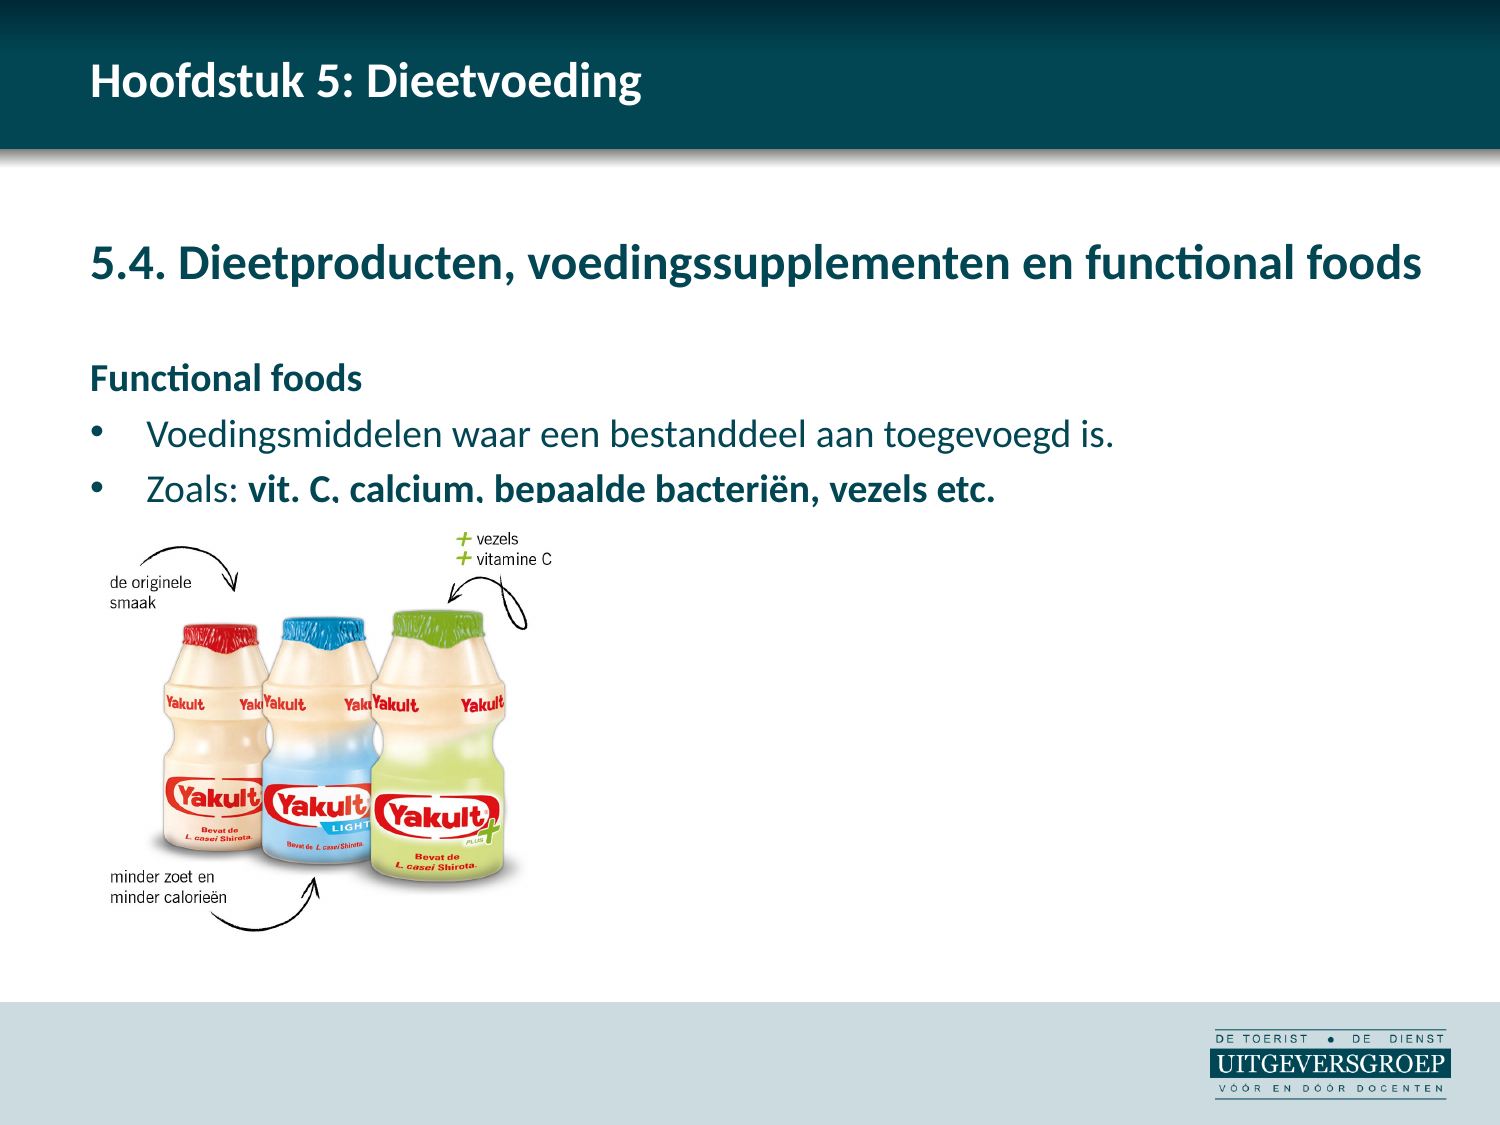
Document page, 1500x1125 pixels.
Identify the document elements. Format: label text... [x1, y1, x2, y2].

list 5.4. Dieetproducten, voedingssupplementen en functional foods Functional foods Voedingsmiddelen waar een bestanddeel aan toegevoegd is. Zoals: vit. C, calcium, bepaalde bacteriën, vezels etc. [75, 221, 1447, 965]
picture [74, 503, 600, 977]
title Hoofdstuk 5: Dieetvoeding [75, 0, 1425, 172]
picture [1210, 1021, 1451, 1106]
